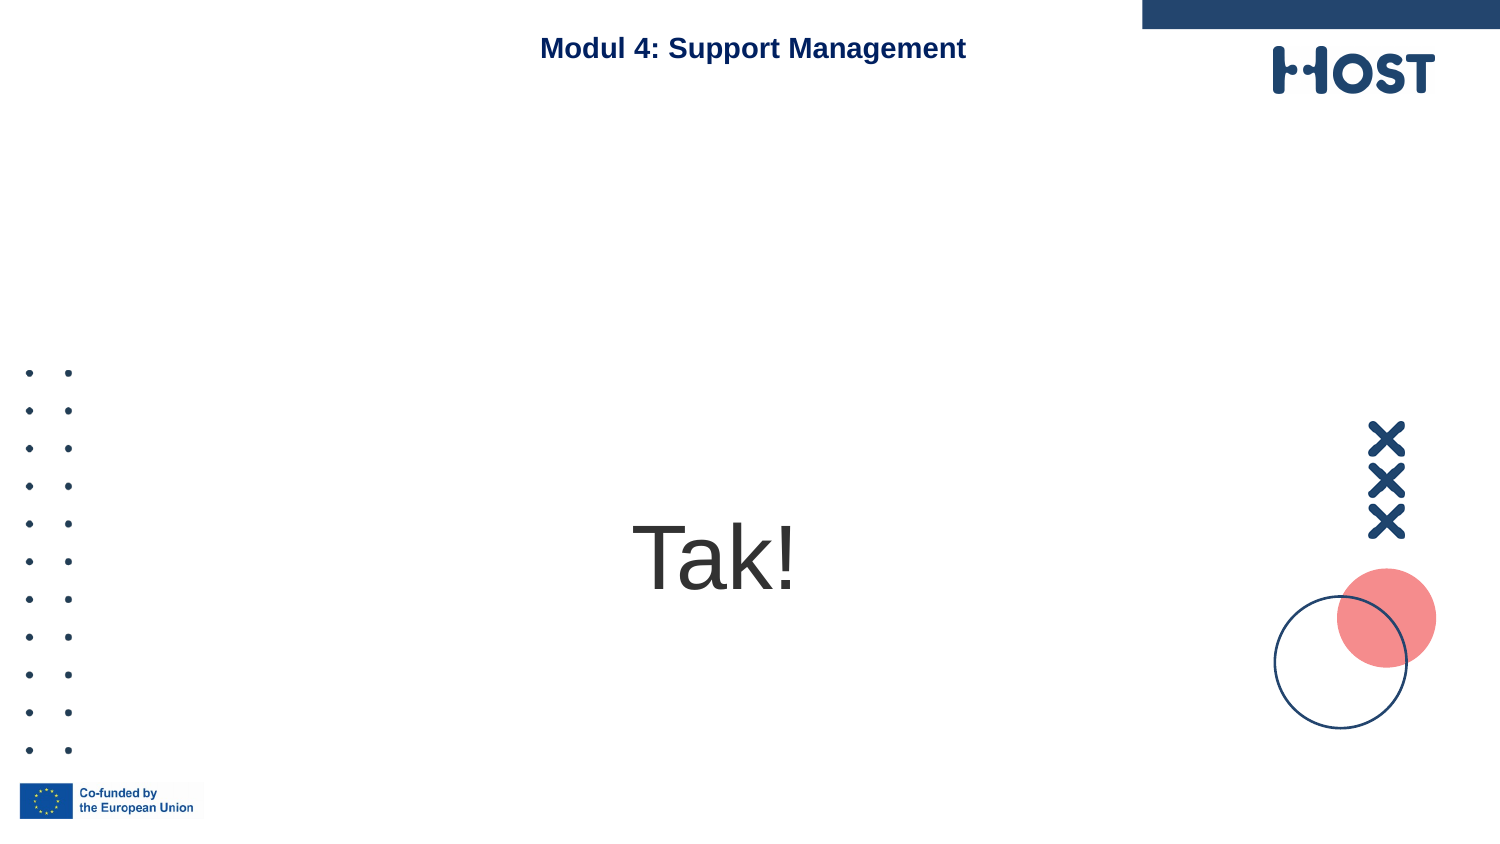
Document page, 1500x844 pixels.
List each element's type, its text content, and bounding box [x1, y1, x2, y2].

text_box Tak! [410, 264, 1021, 609]
picture [1273, 46, 1435, 94]
picture [1368, 421, 1405, 539]
text_box Modul 4: Support Management [525, 10, 1054, 68]
picture [0, 370, 204, 820]
